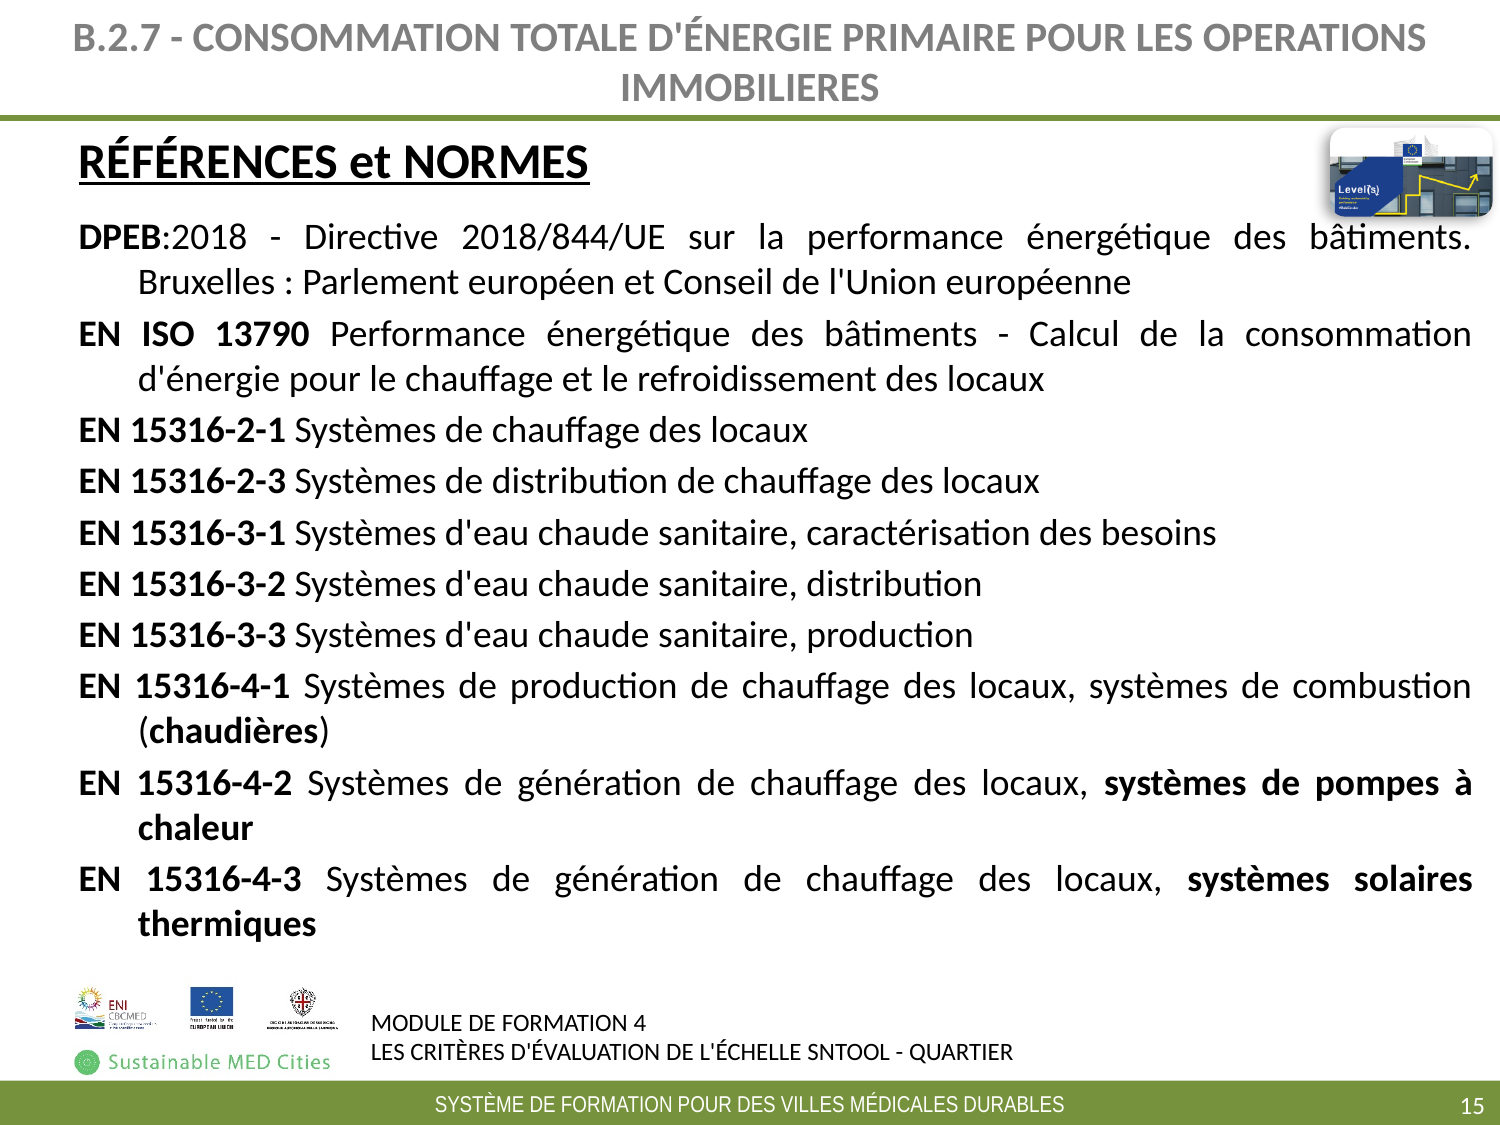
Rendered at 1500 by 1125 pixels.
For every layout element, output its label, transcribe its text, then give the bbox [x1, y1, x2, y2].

picture [62, 978, 356, 1080]
text_box DPEB:2018 - Directive 2018/844/UE sur la performance énergétique des bâtiments. Bruxelles : Parlement européen et Conseil de l'Union européenne EN ISO 13790 Performance énergétique des bâtiments - Calcul de la consommation d'énergie pour le chauffage et le refroidissement des locaux EN 15316-2-1 Systèmes de chauffage des locaux EN 15316-2-3 Systèmes de distribution de chauffage des locaux EN 15316-3-1 Systèmes d'eau chaude sanitaire, caractérisation des besoins EN 15316-3-2 Systèmes d'eau chaude sanitaire, distribution EN 15316-3-3 Systèmes d'eau chaude sanitaire, production EN 15316-4-1 Systèmes de production de chauffage des locaux, systèmes de combustion (chaudières) EN 15316-4-2 Systèmes de génération de chauffage des locaux, systèmes de pompes à chaleur EN 15316-4-3 Systèmes de génération de chauffage des locaux, systèmes solaires thermiques [63, 205, 1489, 952]
slide_number ‹#› [1399, 1074, 1500, 1125]
list RÉFÉRENCES et NORMES [63, 120, 1414, 205]
title B.2.7 - CONSOMMATION TOTALE D'ÉNERGIE PRIMAIRE POUR LES OPERATIONS IMMOBILIERES [0, 0, 1500, 121]
picture [1329, 127, 1493, 217]
